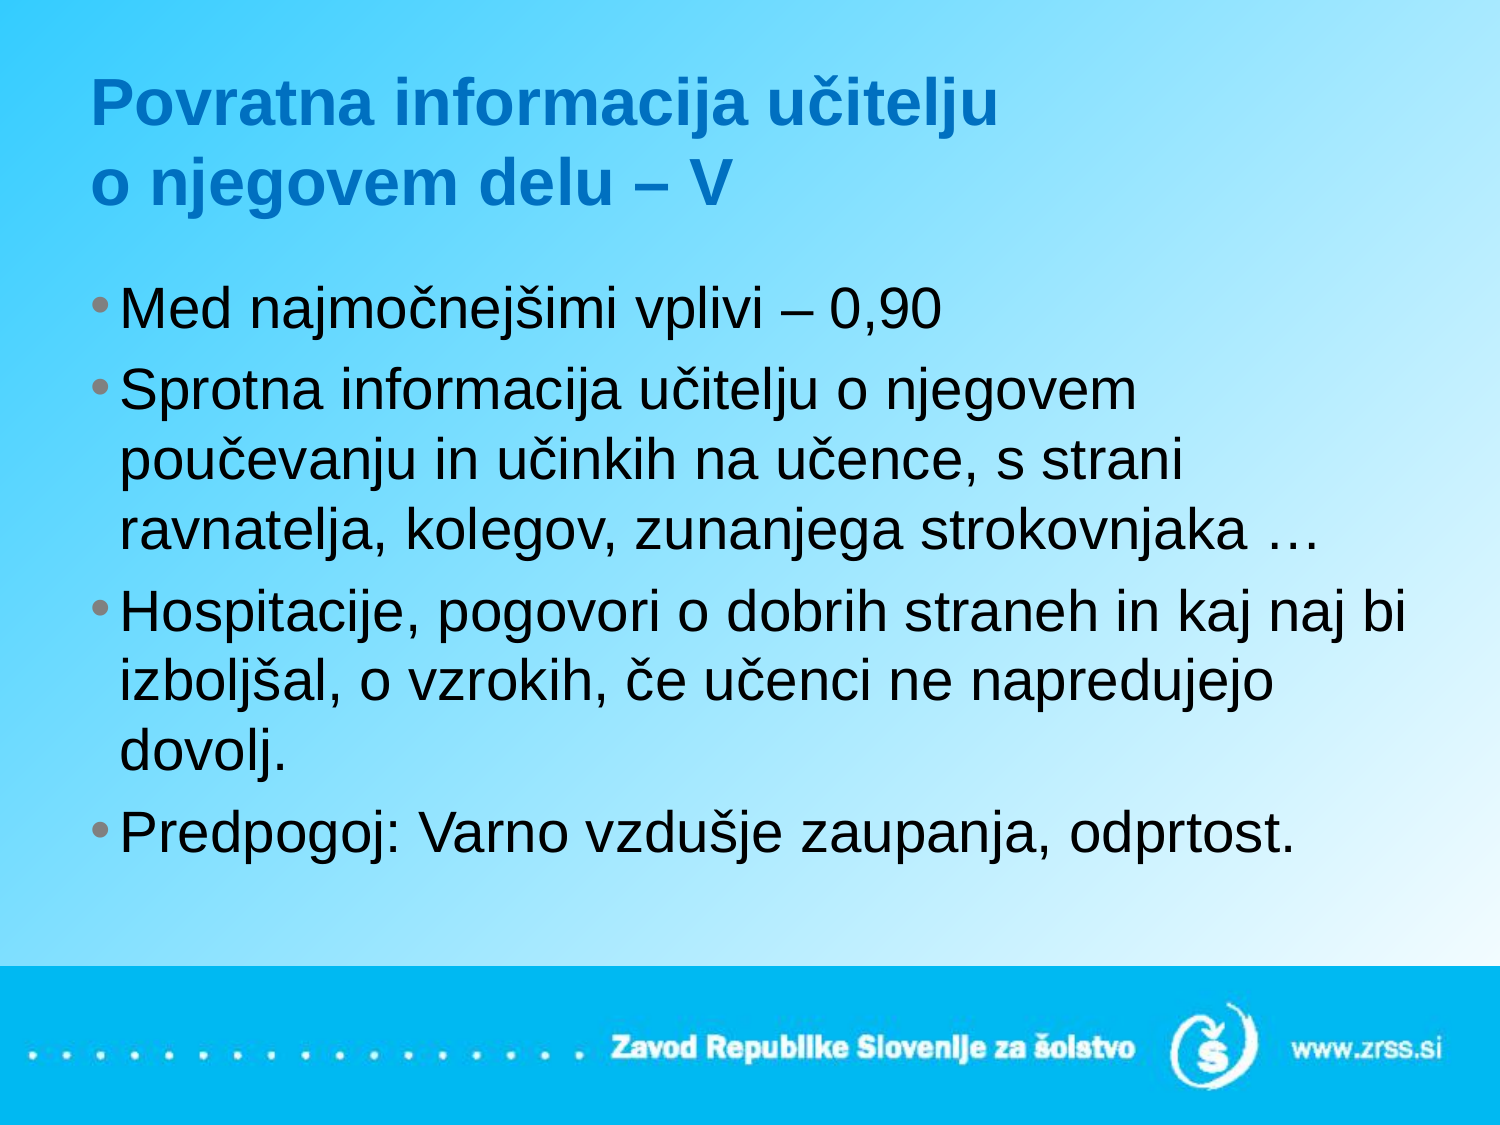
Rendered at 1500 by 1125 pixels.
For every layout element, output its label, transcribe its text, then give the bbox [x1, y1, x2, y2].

picture [333, 1048, 345, 1061]
picture [506, 1050, 518, 1061]
picture [993, 1040, 1028, 1064]
picture [439, 1049, 449, 1060]
picture [129, 1049, 142, 1061]
picture [575, 1051, 585, 1060]
picture [267, 1051, 275, 1060]
picture [1289, 1035, 1443, 1061]
picture [1170, 1001, 1259, 1090]
picture [1033, 1029, 1137, 1061]
picture [705, 1033, 850, 1066]
picture [854, 1032, 987, 1065]
picture [94, 1050, 106, 1060]
picture [301, 1049, 311, 1061]
picture [163, 1050, 174, 1061]
picture [61, 1049, 73, 1061]
picture [540, 1050, 550, 1061]
picture [610, 1028, 700, 1065]
picture [368, 1051, 381, 1060]
picture [199, 1049, 210, 1060]
title Povratna informacija učitelju o njegovem delu – V [74, 44, 1426, 233]
picture [28, 1050, 38, 1060]
list Med najmočnejšimi vplivi – 0,90 Sprotna informacija učitelju o njegovem poučevanju in učinkih na učence, s strani ravnatelja, kolegov, zunanjega strokovnjaka … Hospitacije, pogovori o dobrih straneh in kaj naj bi izboljšal, o vzrokih, če učenci ne napredujejo dovolj. Predpogoj: Varno vzdušje zaupanja, odprtost. [74, 262, 1426, 953]
picture [233, 1049, 242, 1060]
picture [404, 1050, 414, 1060]
picture [472, 1050, 482, 1060]
